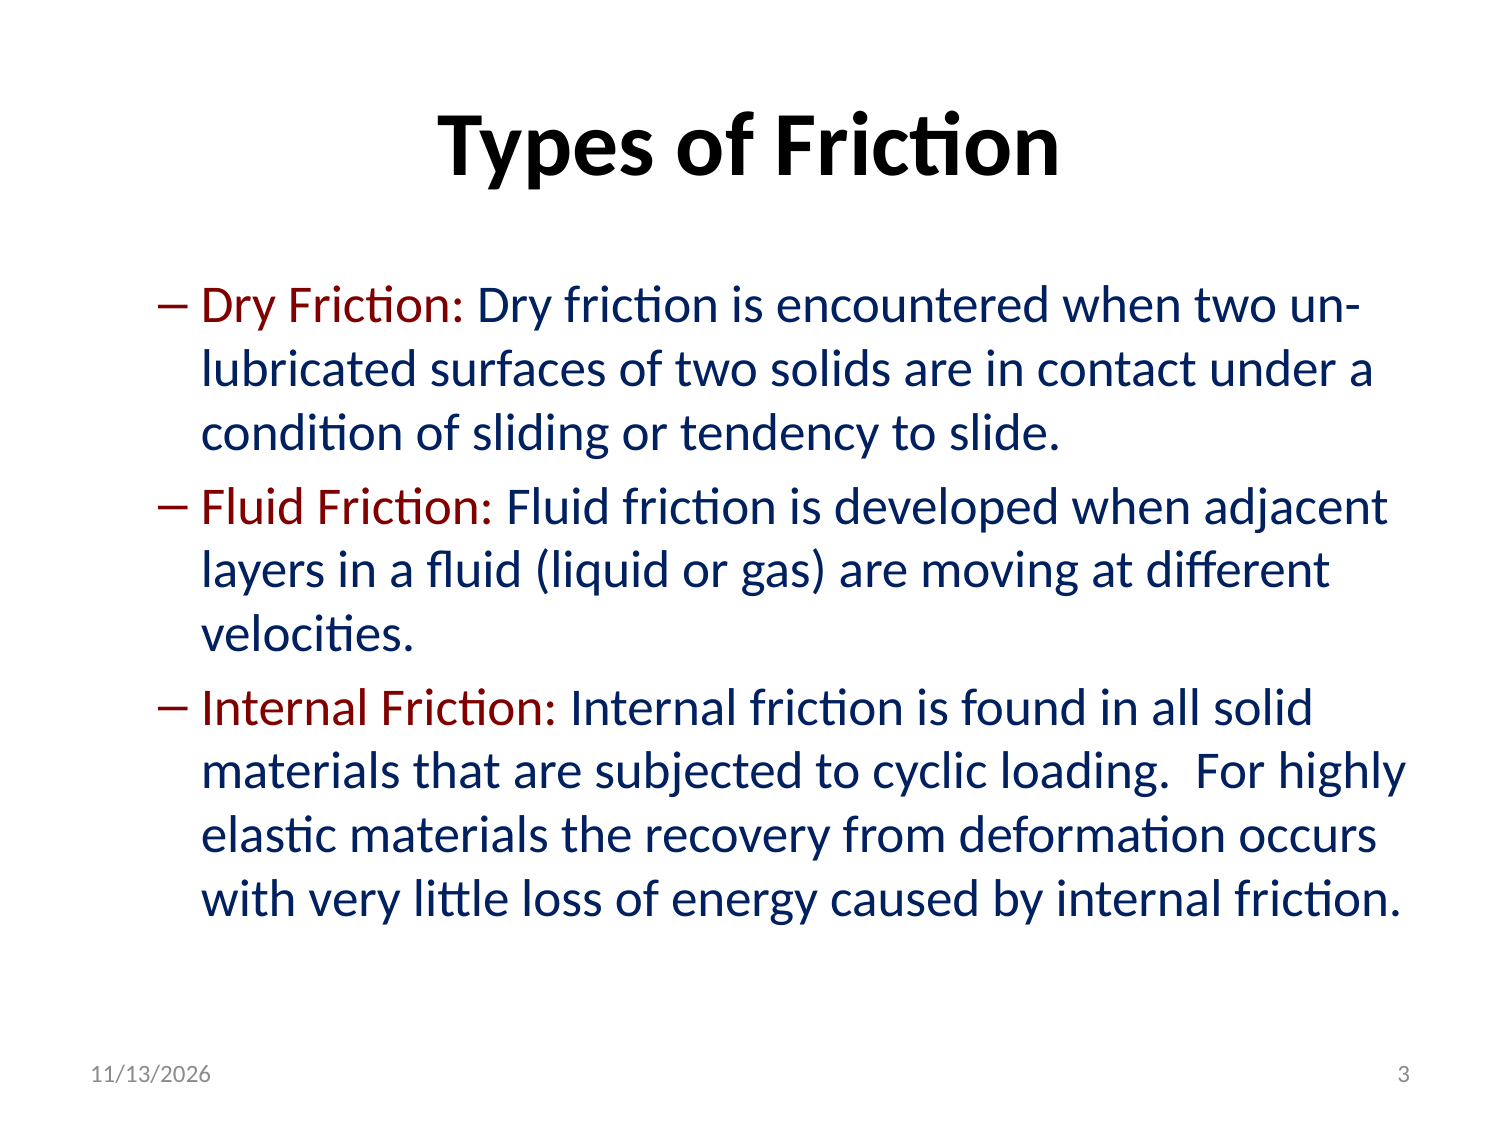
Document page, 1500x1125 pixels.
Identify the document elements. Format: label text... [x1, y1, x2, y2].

list Dry Friction: Dry friction is encountered when two un-lubricated surfaces of two solids are in contact under a condition of sliding or tendency to slide. Fluid Friction: Fluid friction is developed when adjacent layers in a fluid (liquid or gas) are moving at different velocities. Internal Friction: Internal friction is found in all solid materials that are subjected to cyclic loading. For highly elastic materials the recovery from deformation occurs with very little loss of energy caused by internal friction. [75, 262, 1425, 1005]
title Types of Friction [75, 45, 1425, 233]
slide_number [75, 1042, 425, 1103]
slide_number 3 [1074, 1042, 1425, 1103]
